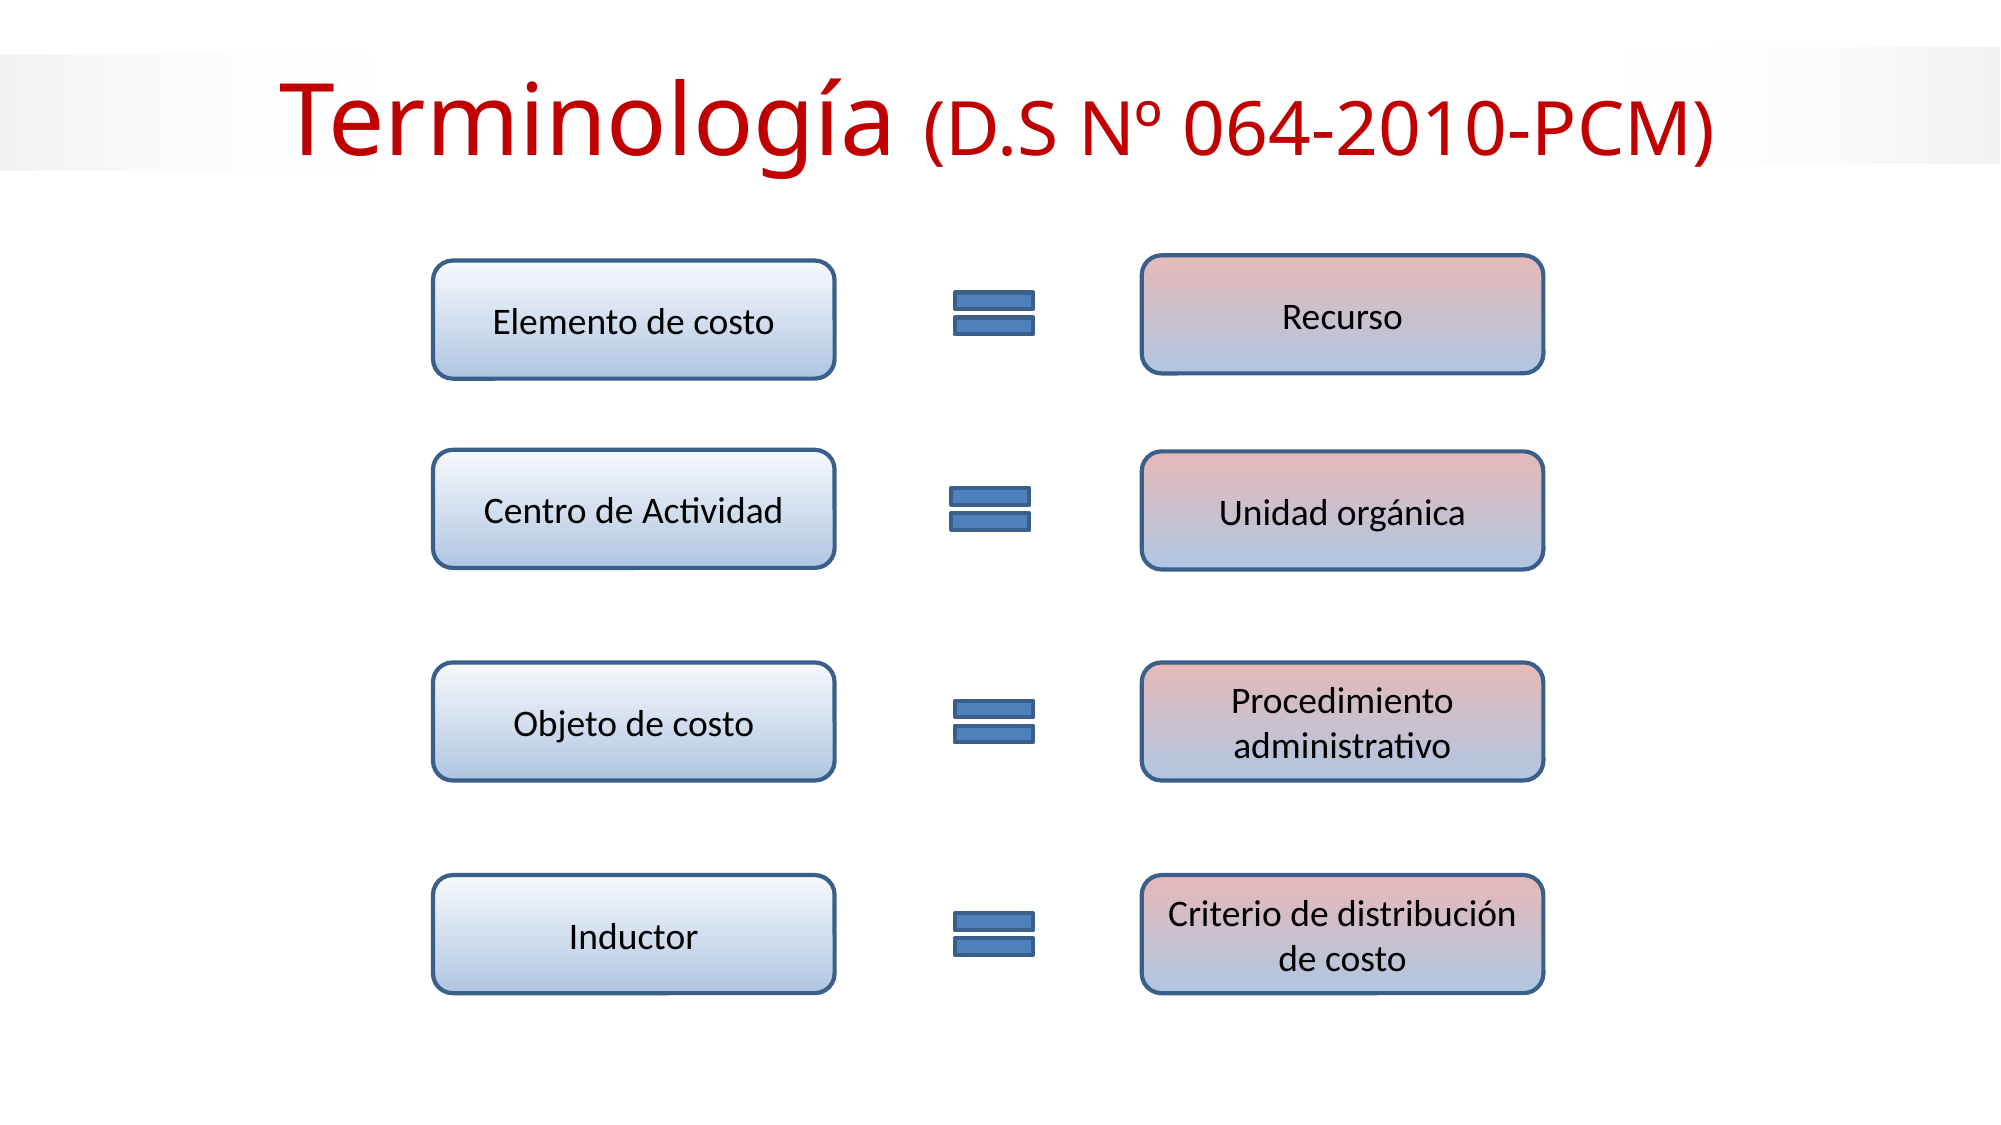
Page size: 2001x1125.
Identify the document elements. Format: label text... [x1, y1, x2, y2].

text_box Elemento de costo [430, 258, 837, 381]
text_box Terminología (D.S Nº 064-2010-PCM) [0, 47, 2000, 183]
text_box Criterio de distribución de costo [1139, 872, 1546, 996]
text_box [953, 315, 1035, 336]
text_box [949, 511, 1031, 532]
text_box [953, 699, 1035, 719]
text_box Unidad orgánica [1139, 449, 1546, 572]
text_box Objeto de costo [430, 660, 837, 783]
text_box [953, 290, 1035, 311]
text_box [953, 936, 1035, 957]
text_box Centro de Actividad [430, 447, 837, 571]
text_box [949, 486, 1031, 507]
text_box Recurso [1139, 253, 1546, 376]
text_box Procedimiento administrativo [1139, 660, 1546, 783]
text_box [953, 724, 1035, 744]
text_box [953, 911, 1035, 932]
text_box Inductor [430, 872, 837, 996]
